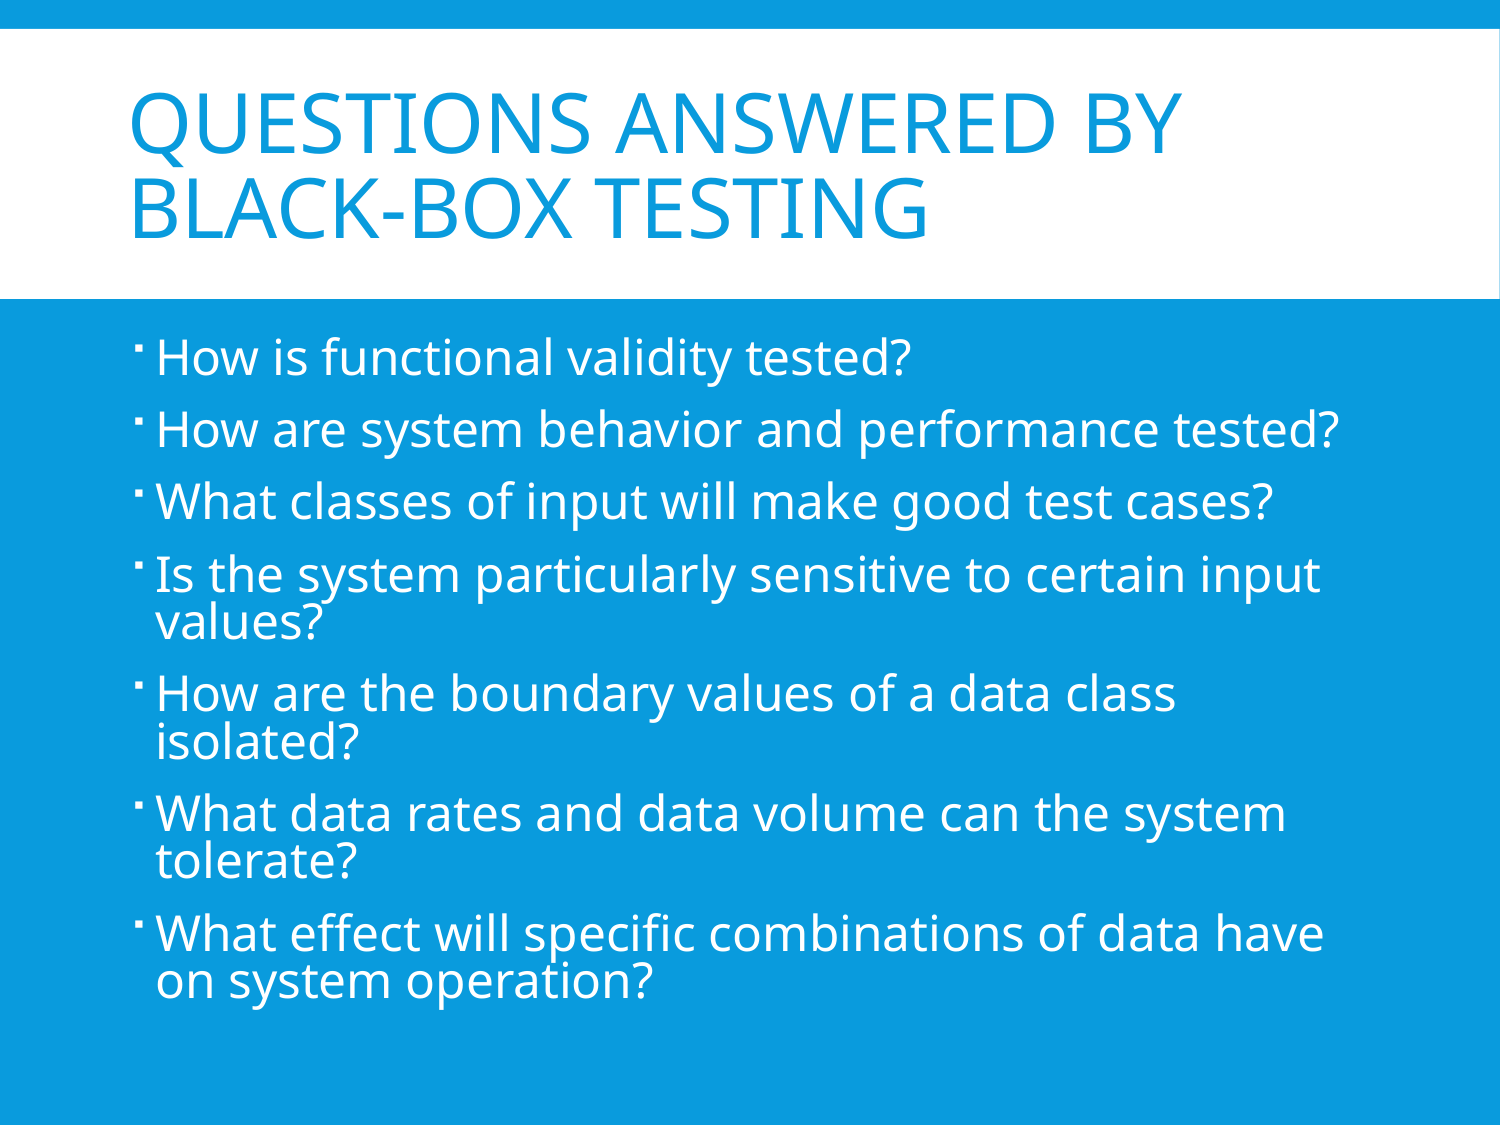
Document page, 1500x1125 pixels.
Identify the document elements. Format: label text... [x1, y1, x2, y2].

list How is functional validity tested? How are system behavior and performance tested? What classes of input will make good test cases? Is the system particularly sensitive to certain input values? How are the boundary values of a data class isolated? What data rates and data volume can the system tolerate? What effect will specific combinations of data have on system operation? [112, 329, 1388, 1021]
title Questions answered by Black-box Testing [112, 46, 1388, 294]
